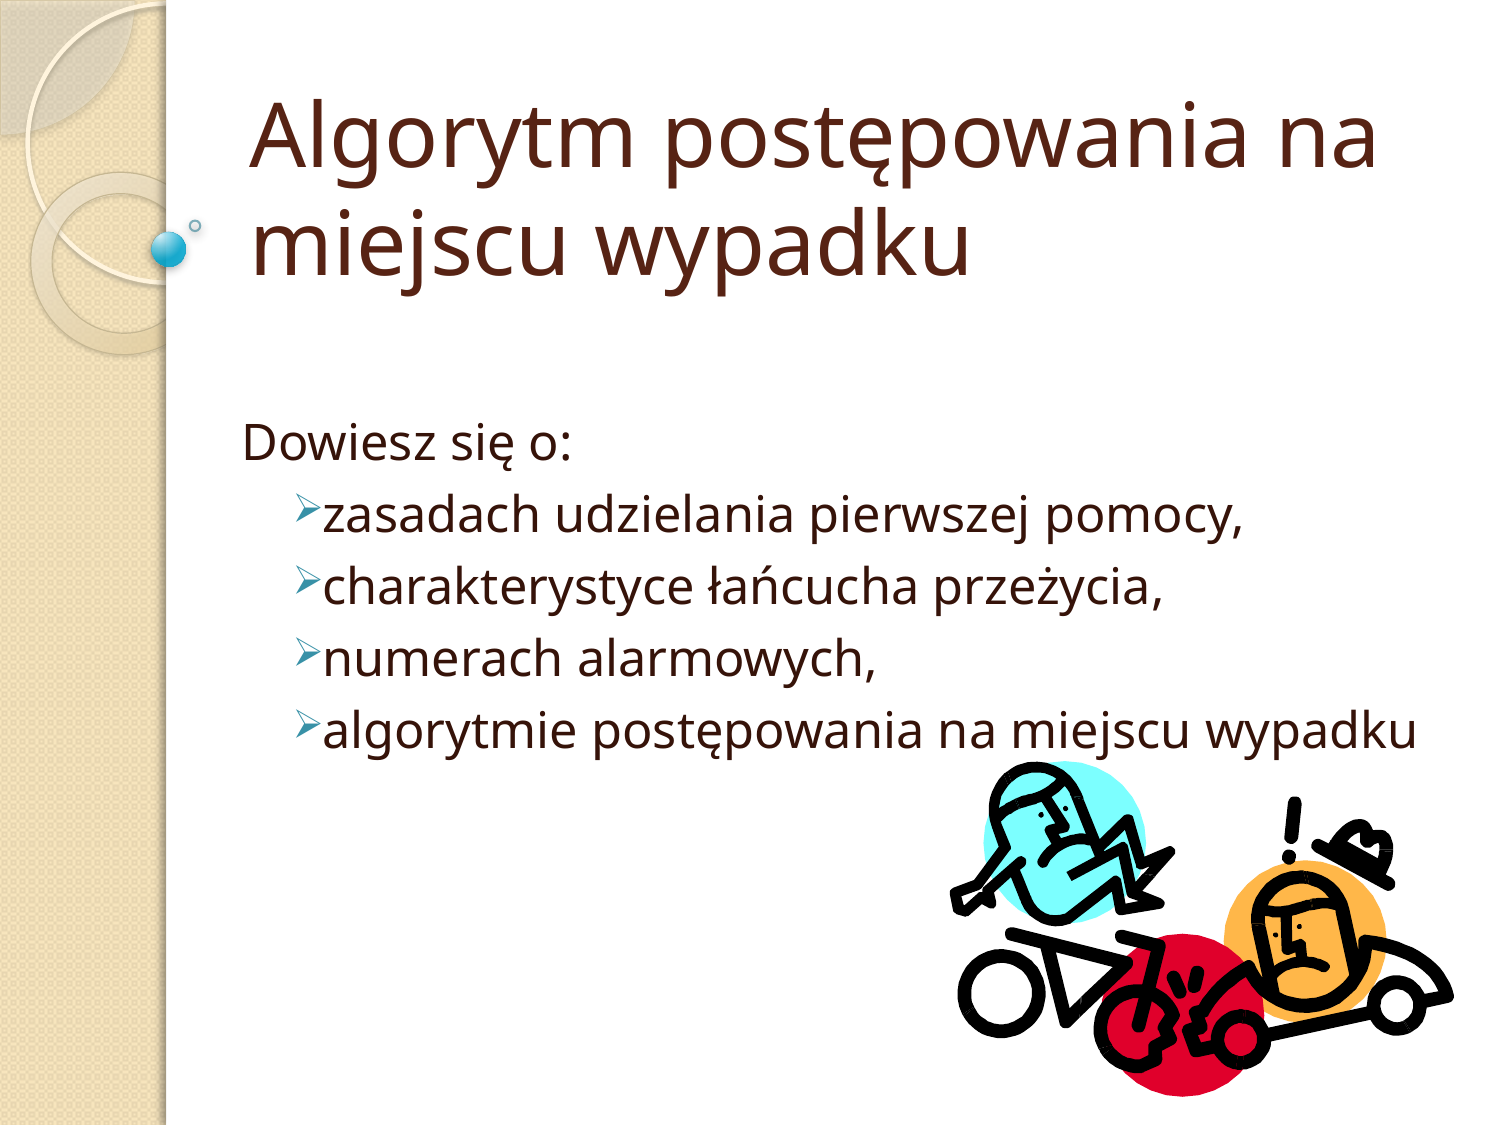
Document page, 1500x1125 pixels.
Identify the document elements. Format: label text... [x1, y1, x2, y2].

title Algorytm postępowania na miejscu wypadku [234, 59, 1450, 301]
picture [948, 754, 1455, 1097]
subtitle Dowiesz się o: zasadach udzielania pierwszej pomocy, charakterystyce łańcucha przeżycia, numerach alarmowych, algorytmie postępowania na miejscu wypadku [222, 410, 1438, 780]
